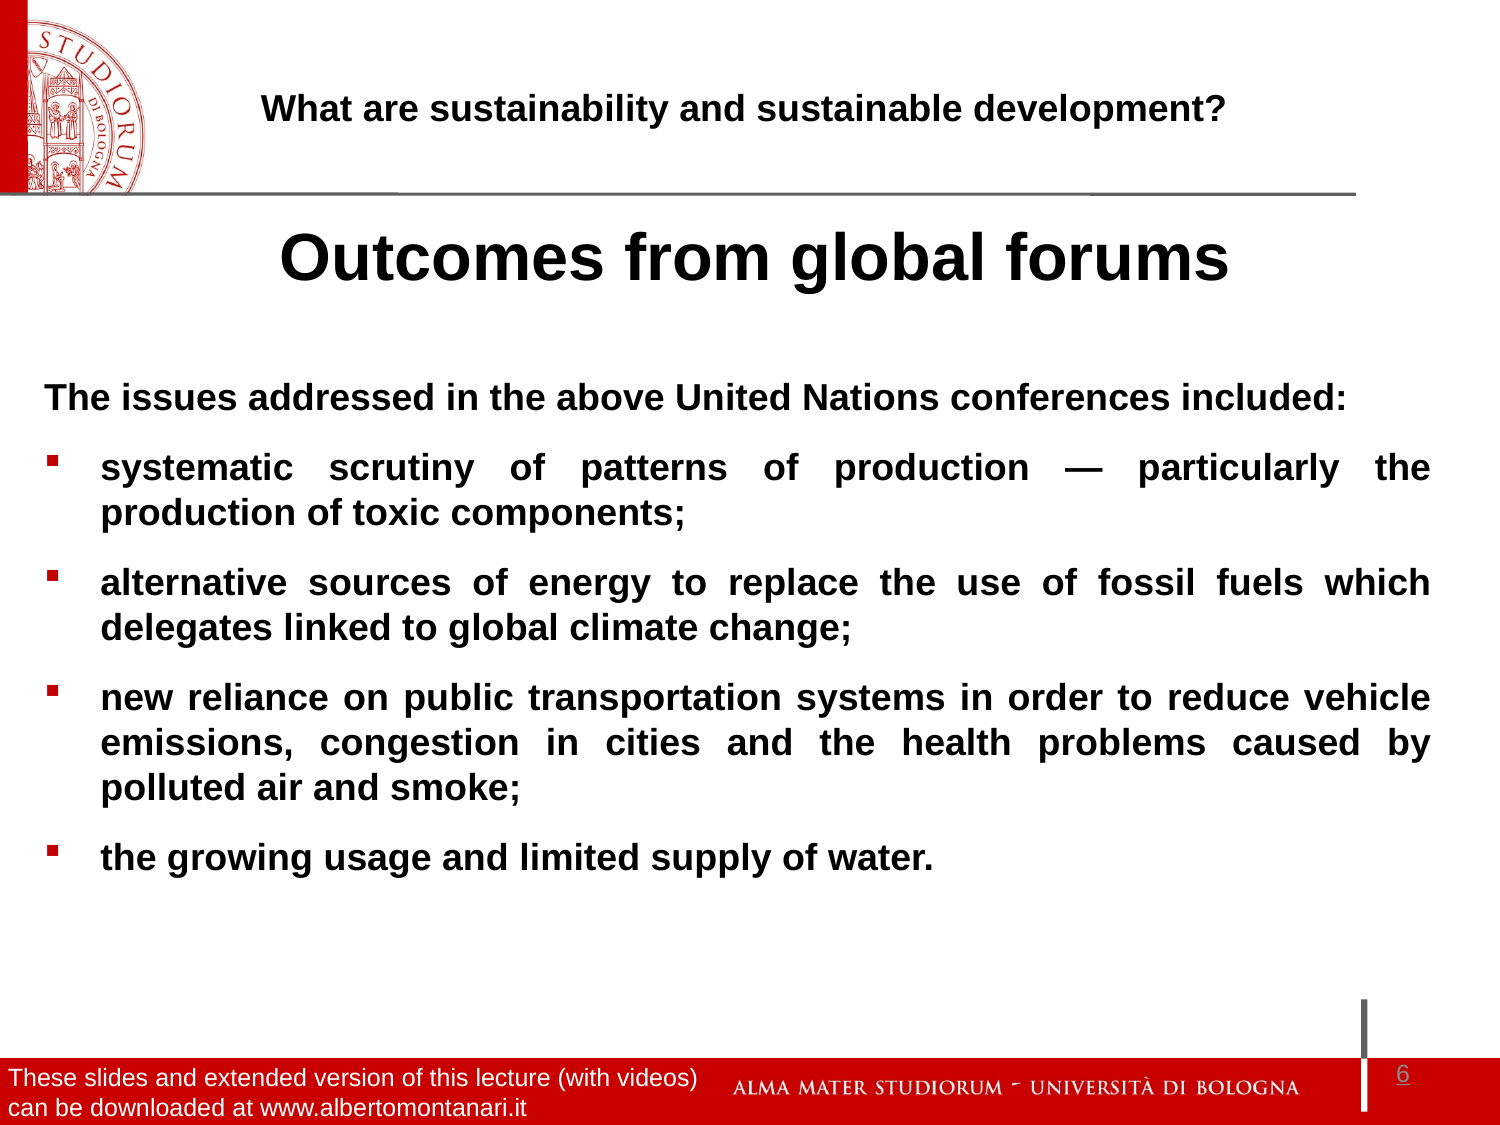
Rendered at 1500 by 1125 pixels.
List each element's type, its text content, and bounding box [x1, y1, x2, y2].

list The issues addressed in the above United Nations conferences included: systematic scrutiny of patterns of production — particularly the production of toxic components; alternative sources of energy to replace the use of fossil fuels which delegates linked to global climate change; new reliance on public transportation systems in order to reduce vehicle emissions, congestion in cities and the health problems caused by polluted air and smoke; the growing usage and limited supply of water. [29, 365, 1447, 1018]
picture [28, 16, 151, 192]
slide_number 6 [1074, 1042, 1425, 1103]
picture [0, 1058, 1500, 1125]
text_box Outcomes from global forums [35, 206, 1477, 302]
